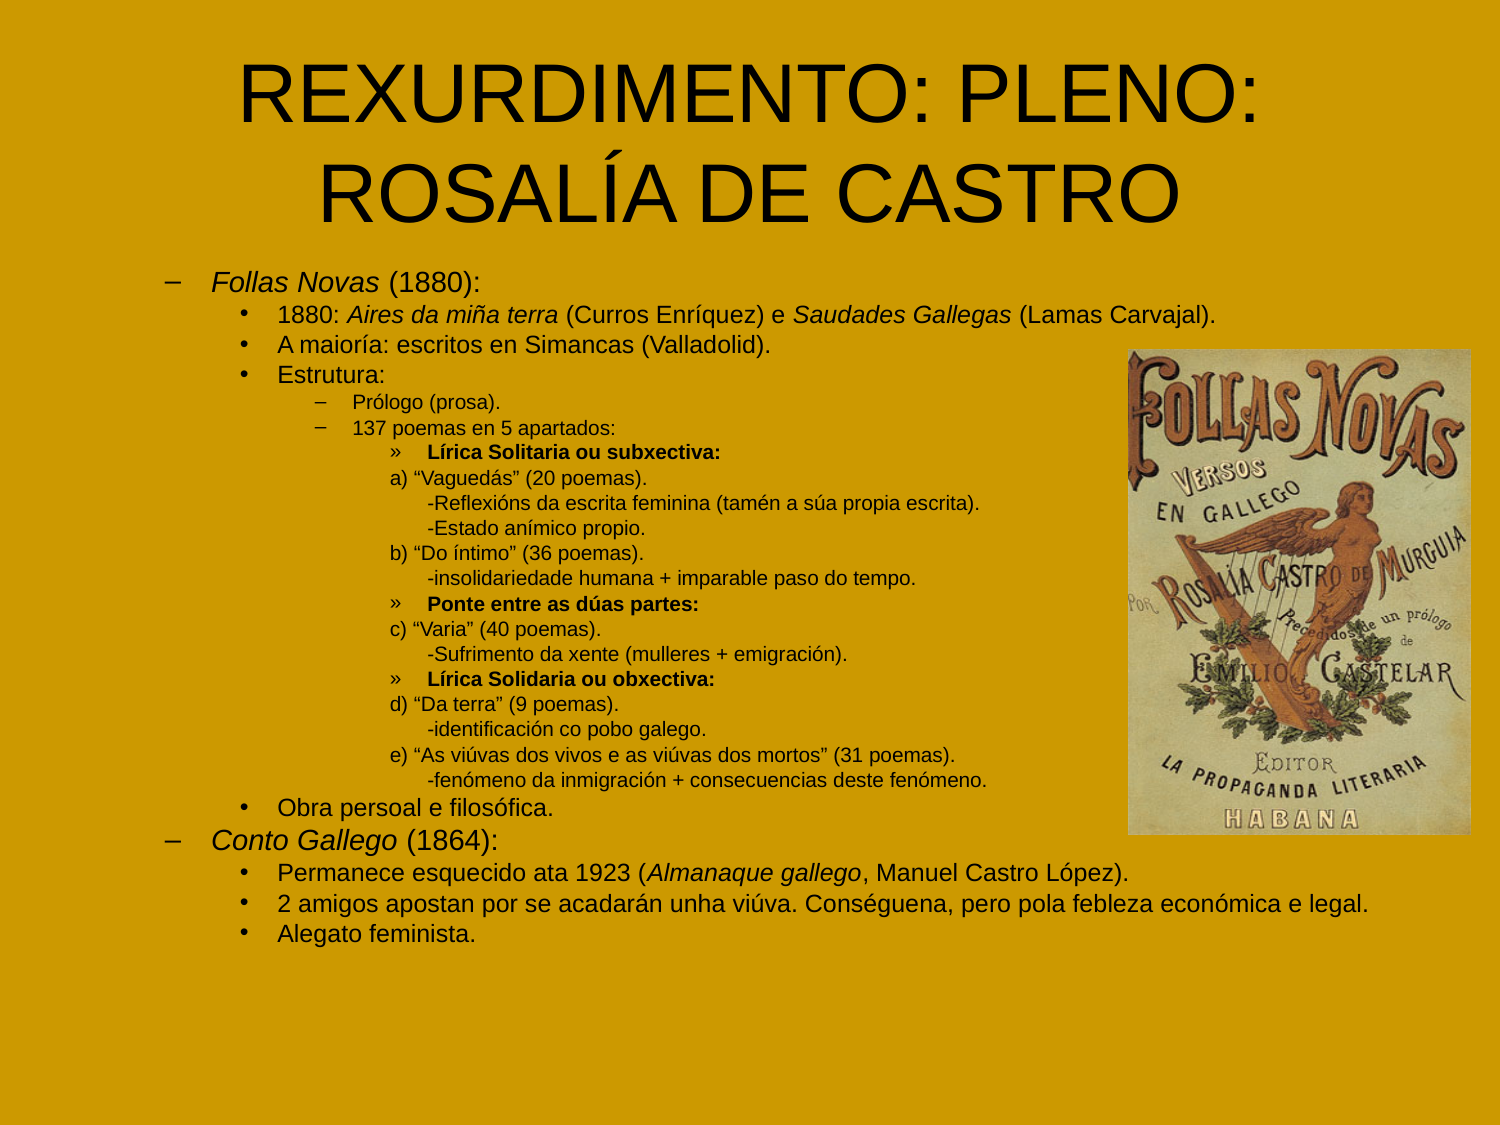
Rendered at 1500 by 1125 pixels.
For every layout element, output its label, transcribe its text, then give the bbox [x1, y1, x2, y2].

picture [1127, 349, 1471, 835]
list Follas Novas (1880): 1880: Aires da miña terra (Curros Enríquez) e Saudades Gallegas (Lamas Carvajal). A maioría: escritos en Simancas (Valladolid). Estrutura: Prólogo (prosa). 137 poemas en 5 apartados: Lírica Solitaria ou subxectiva: a) “Vaguedás” (20 poemas). -Reflexións da escrita feminina (tamén a súa propia escrita). -Estado anímico propio. b) “Do íntimo” (36 poemas). -insolidariedade humana + imparable paso do tempo. Ponte entre as dúas partes: c) “Varia” (40 poemas). -Sufrimento da xente (mulleres + emigración). Lírica Solidaria ou obxectiva: d) “Da terra” (9 poemas). -identificación co pobo galego. e) “As viúvas dos vivos e as viúvas dos mortos” (31 poemas). -fenómeno da inmigración + consecuencias deste fenómeno. Obra persoal e filosófica. Conto Gallego (1864): Permanece esquecido ata 1923 (Almanaque gallego, Manuel Castro López). 2 amigos apostan por se acadarán unha viúva. Conséguena, pero pola febleza económica e legal. Alegato feminista. [74, 262, 1426, 1006]
title REXURDIMENTO: PLENO: ROSALÍA DE CASTRO [74, 30, 1426, 247]
